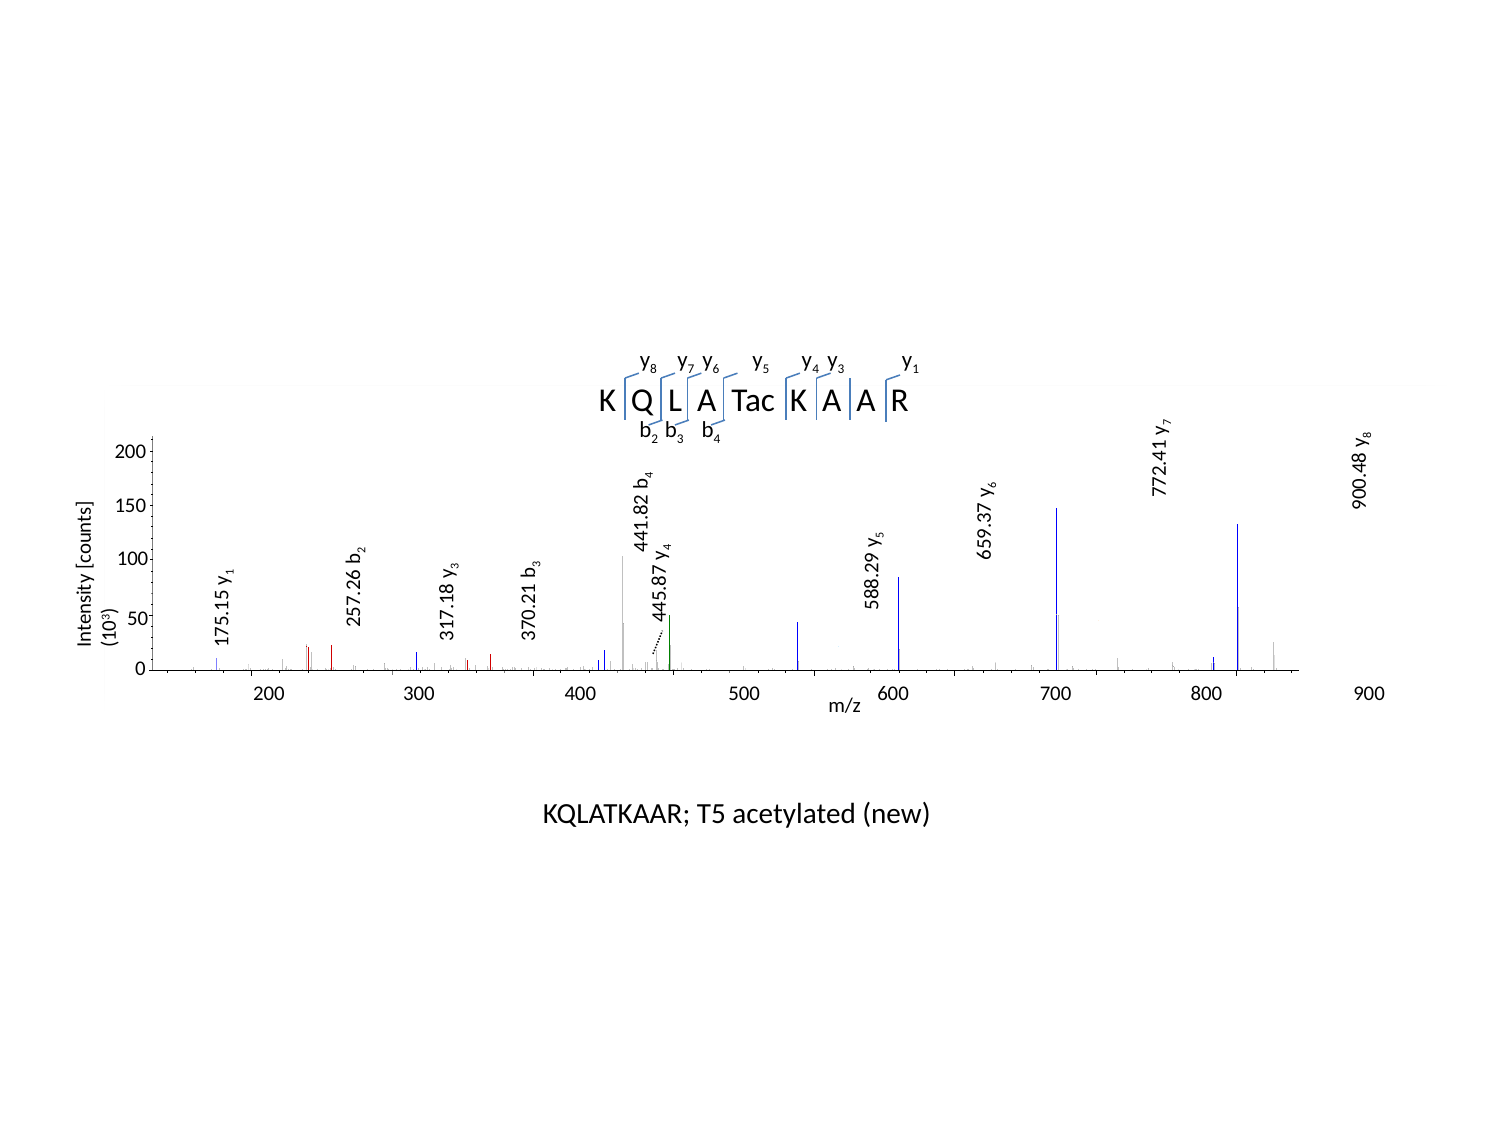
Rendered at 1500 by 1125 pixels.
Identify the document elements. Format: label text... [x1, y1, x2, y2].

text_box KQLATKAAR; T5 acetylated (new) [528, 787, 946, 838]
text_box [62, 374, 1451, 726]
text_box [516, 337, 976, 451]
